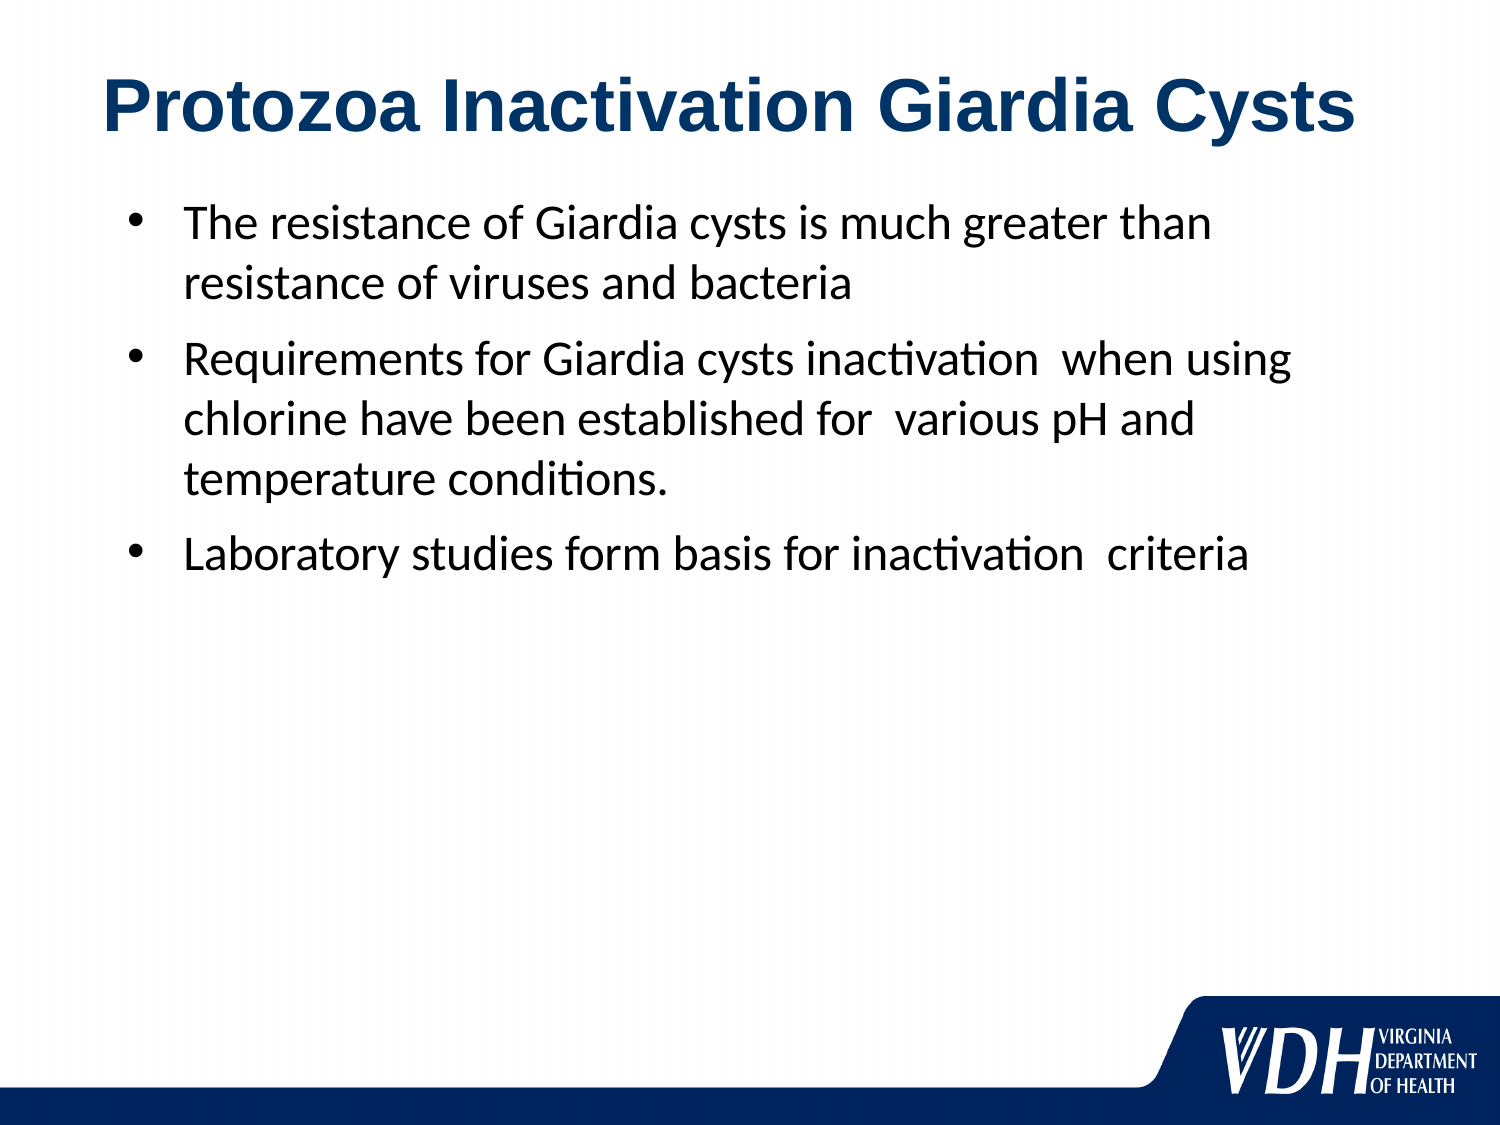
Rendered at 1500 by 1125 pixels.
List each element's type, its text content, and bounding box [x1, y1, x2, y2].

text_box The resistance of Giardia cysts is much greater than resistance of viruses and bacteria Requirements for Giardia cysts inactivation when using chlorine have been established for various pH and temperature conditions. Laboratory studies form basis for inactivation criteria [125, 187, 1409, 581]
title Protozoa Inactivation Giardia Cysts [87, 10, 1372, 201]
picture [0, 0, 1500, 1125]
